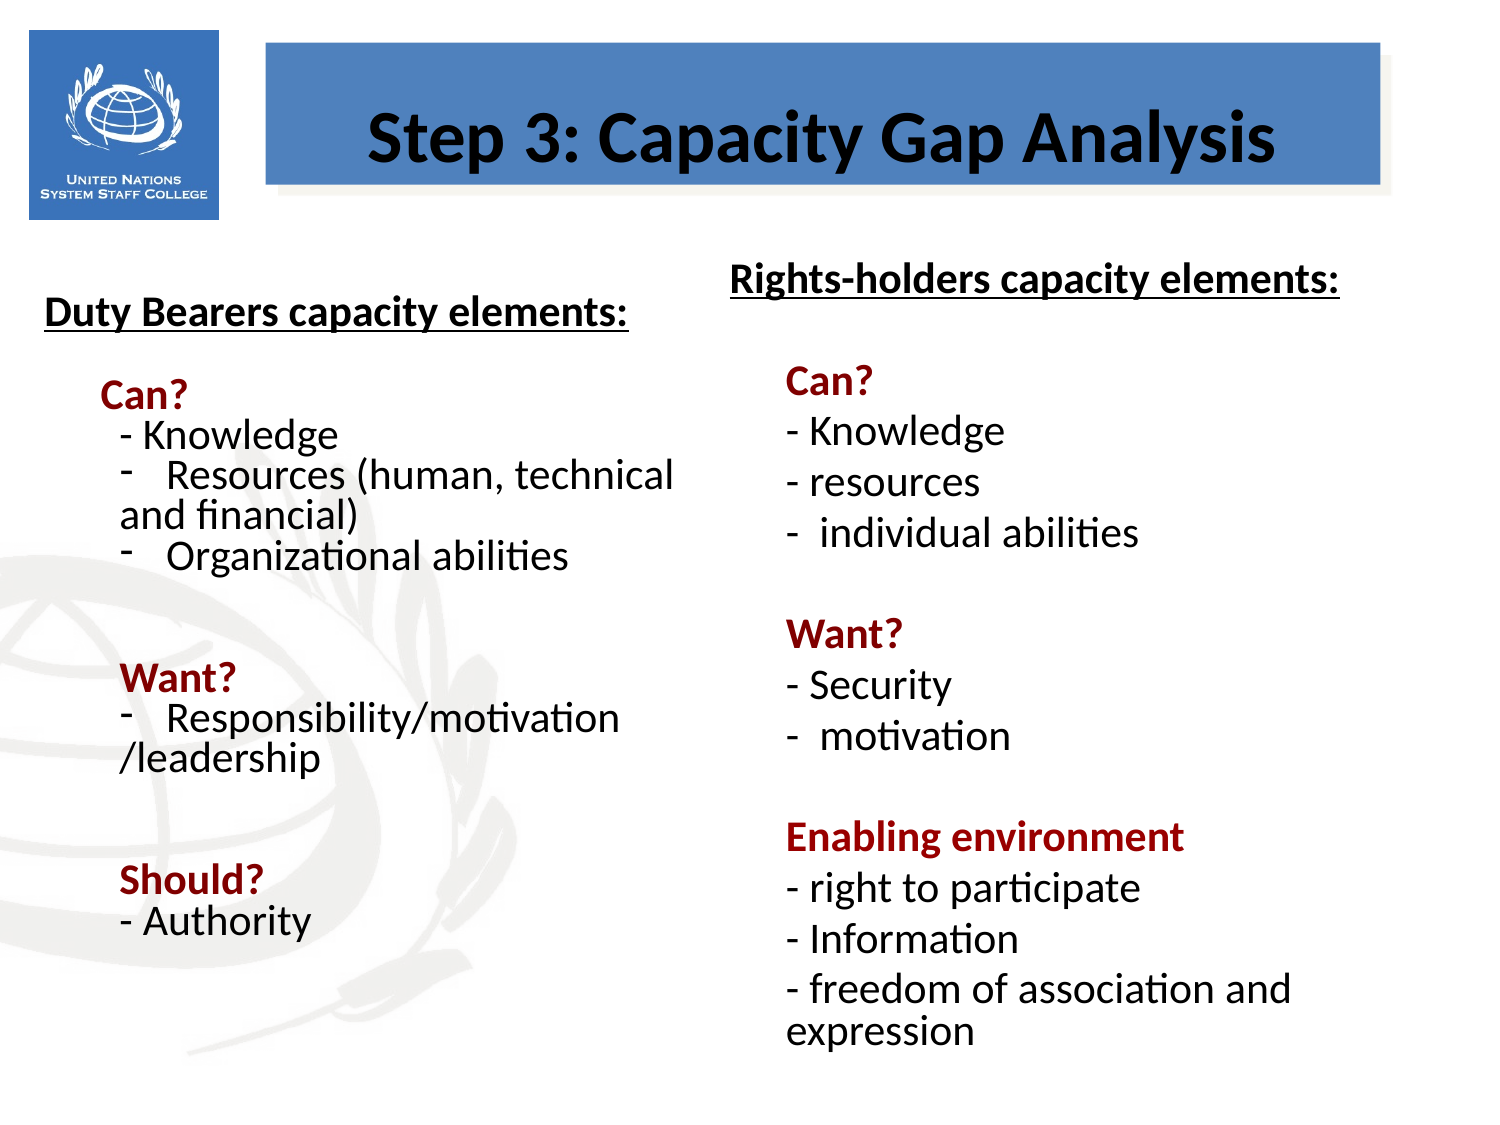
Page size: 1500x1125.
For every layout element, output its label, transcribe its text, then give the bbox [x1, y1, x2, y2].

list Rights-holders capacity elements: Can? - Knowledge - resources - individual abilities Want? - Security - motivation Enabling environment - right to participate - Information - freedom of association and expression [714, 219, 1500, 1125]
list Duty Bearers capacity elements: Can? - Knowledge Resources (human, technical and financial) Organizational abilities Want? Responsibility/motivation /leadership Should? - Authority [29, 231, 714, 1125]
text_box Step 3: Capacity Gap Analysis [265, 42, 1381, 185]
picture [29, 30, 219, 220]
